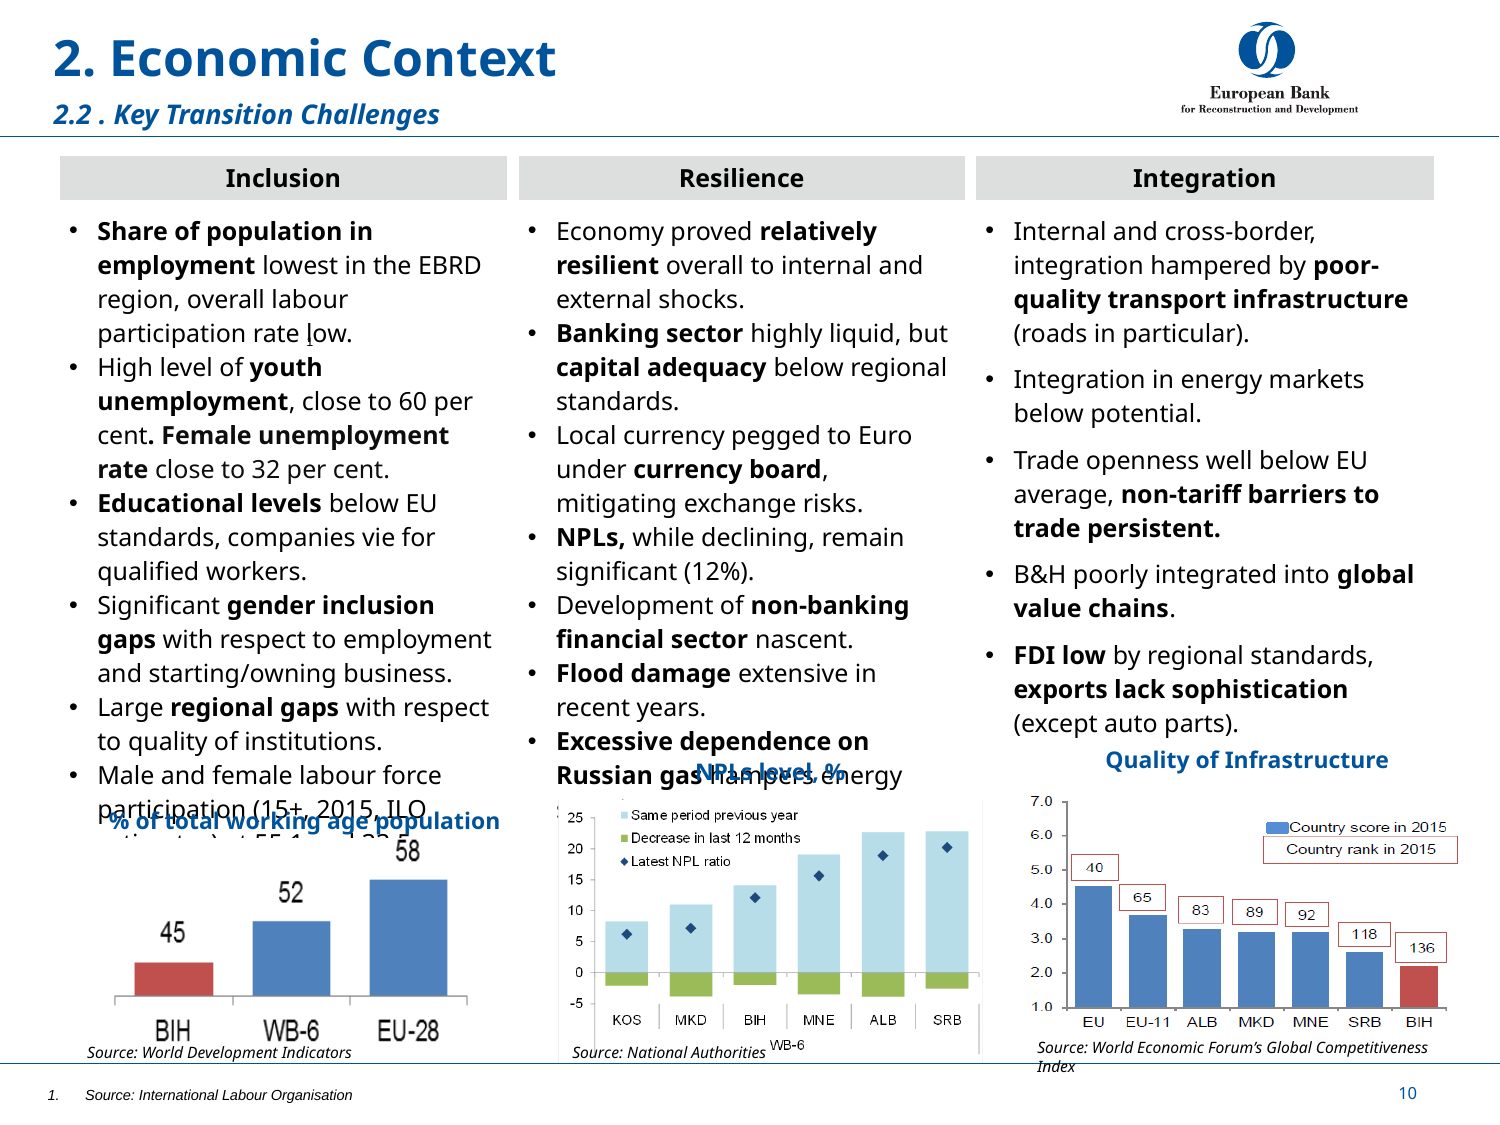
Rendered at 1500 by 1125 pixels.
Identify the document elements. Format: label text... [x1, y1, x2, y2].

text_box Source: World Economic Forum’s Global Competitiveness Index [1022, 1048, 1458, 1083]
slide_number 10 [1358, 1083, 1418, 1125]
text_box % of total working age population [94, 799, 516, 842]
picture [557, 800, 983, 1063]
table_cell Share of population in employment lowest in the EBRD region, overall labour participation rate low. High level of youth unemployment, close to 60 per cent. Female unemployment rate close to 32 per cent. Educational levels below EU standards, companies vie for qualified workers. Significant gender inclusion gaps with respect to employment and starting/owning business. Large regional gaps with respect to quality of institutions. Male and female labour force participation (15+, 2015, ILO estimates) at 55.1 and 33.5 per cent, respectively, lowest in region. [60, 211, 507, 992]
text_box NPLs level, % [680, 749, 861, 792]
table_header Resilience [519, 156, 965, 200]
text_box Source: World Development Indicators [40, 1035, 399, 1069]
table_header Integration [976, 156, 1434, 200]
picture [91, 837, 491, 1048]
text_box 2.2 . Key Transition Challenges [53, 89, 1094, 137]
table_header Inclusion [60, 156, 507, 200]
text_box Quality of Infrastructure [1090, 738, 1404, 777]
table_cell Internal and cross-border, integration hampered by poor-quality transport infrastructure (roads in particular). Integration in energy markets below potential. Trade openness well below EU average, non-tariff barriers to trade persistent. B&H poorly integrated into global value chains. FDI low by regional standards, exports lack sophistication (except auto parts). [976, 211, 1434, 992]
picture [1022, 779, 1473, 1040]
text_box Source: International Labour Organisation [33, 1072, 1378, 1118]
text_box 1 [292, 326, 322, 357]
table_cell Economy proved relatively resilient overall to internal and external shocks. Banking sector highly liquid, but capital adequacy below regional standards. Local currency pegged to Euro under currency board, mitigating exchange risks. NPLs, while declining, remain significant (12%). Development of non-banking financial sector nascent. Flood damage extensive in recent years. Excessive dependence on Russian gas hampers energy security. [519, 211, 965, 992]
title 2. Economic Context [53, 0, 1163, 114]
